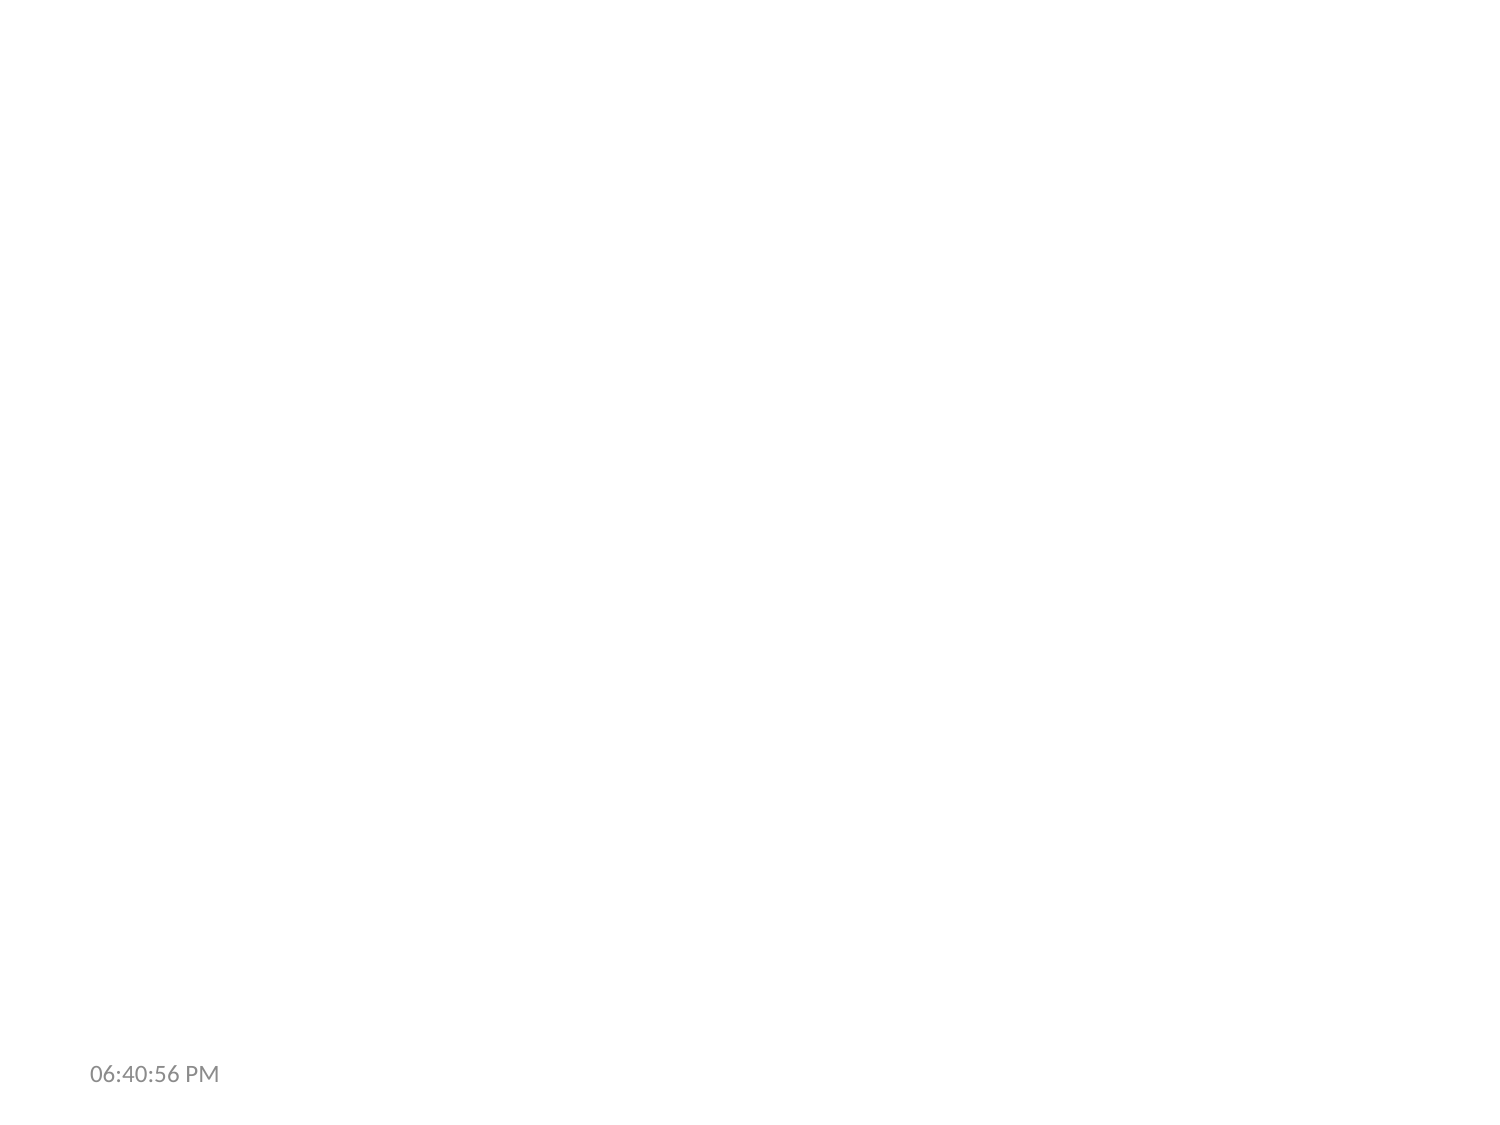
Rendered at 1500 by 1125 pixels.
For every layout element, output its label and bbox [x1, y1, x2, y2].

slide_number [75, 1042, 425, 1103]
